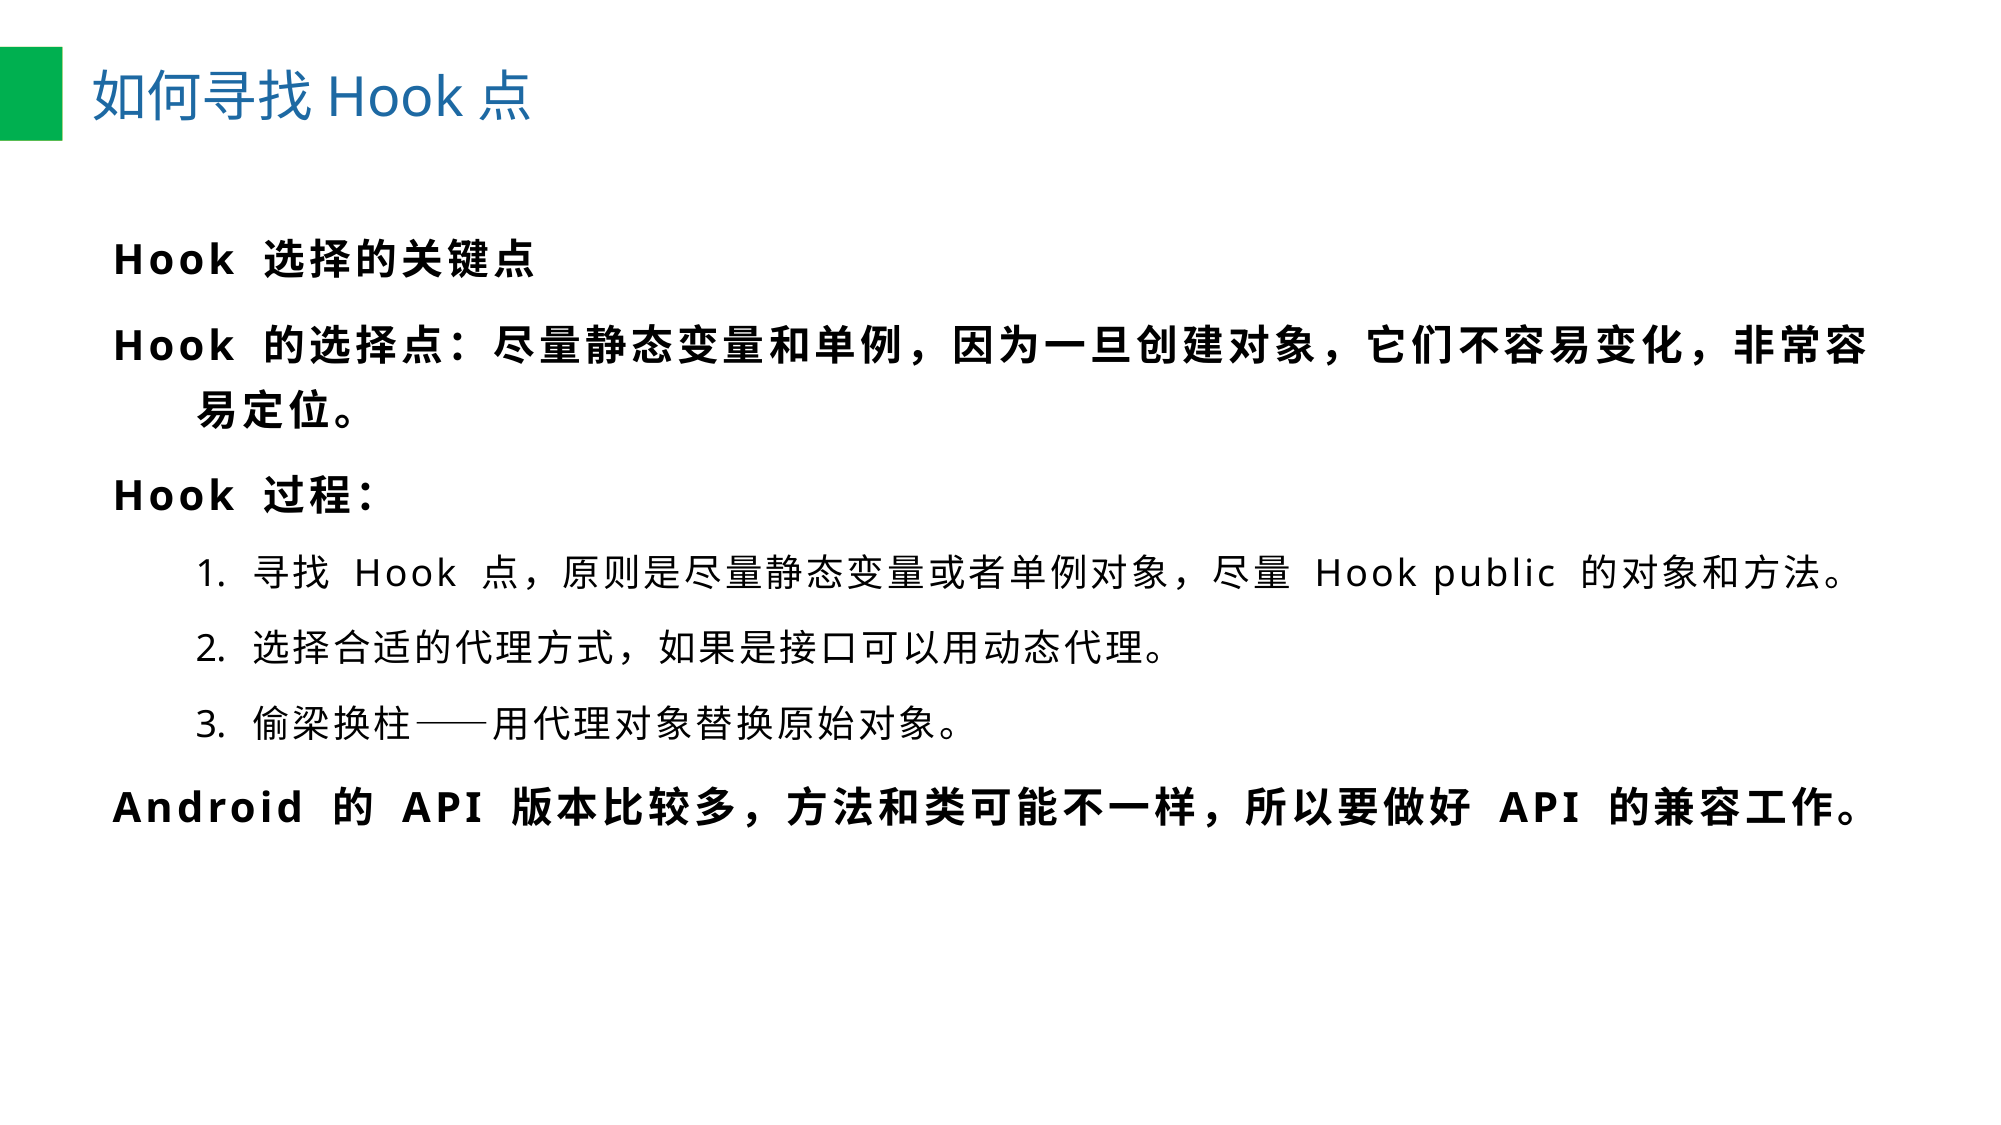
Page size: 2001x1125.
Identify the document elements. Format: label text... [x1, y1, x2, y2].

title [62, 45, 1938, 141]
text_box Hook 选择的关键点 Hook 的选择点：尽量静态变量和单例，因为一旦创建对象，它们不容易变化，非常容易定位。 Hook 过程： 寻找 Hook 点，原则是尽量静态变量或者单例对象，尽量 Hook public 的对象和方法。 选择合适的代理方式，如果是接口可以用动态代理。 偷梁换柱——用代理对象替换原始对象。 Android 的 API 版本比较多，方法和类可能不一样，所以要做好 API 的兼容工作。 [100, 211, 1926, 837]
